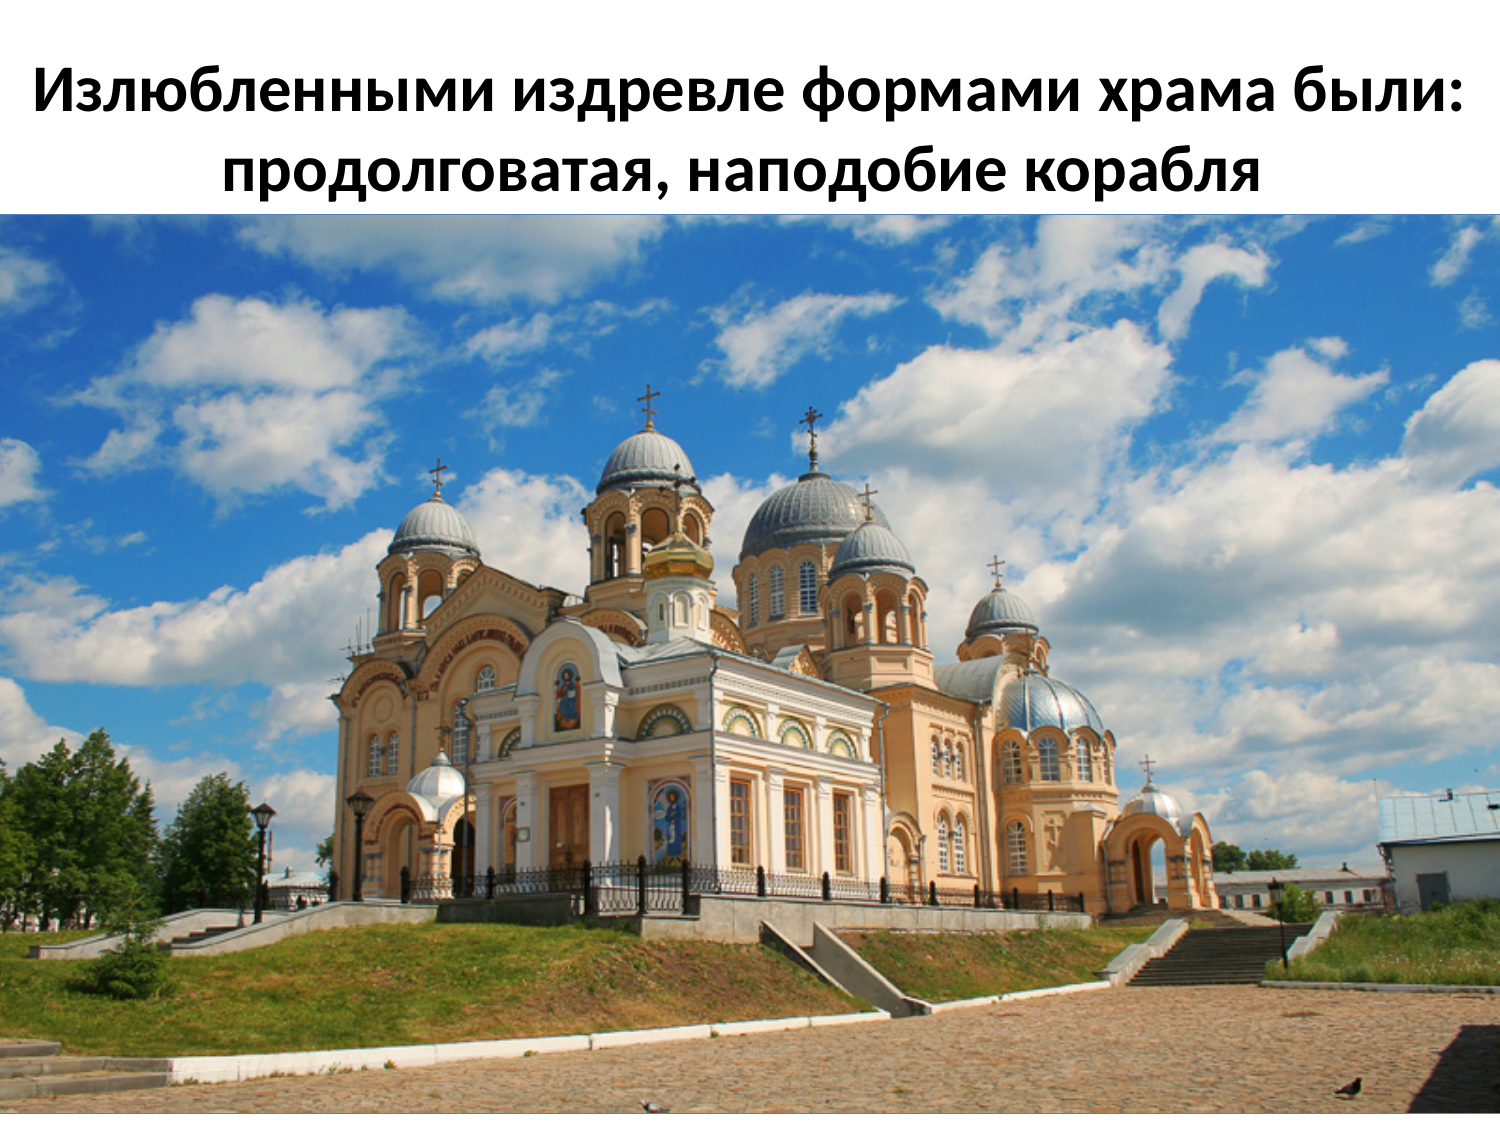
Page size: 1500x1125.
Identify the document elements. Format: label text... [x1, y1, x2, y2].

title Излюбленными издревле формами храма были: продолговатая, наподобие корабля [0, 30, 1500, 214]
picture [0, 215, 1500, 1114]
